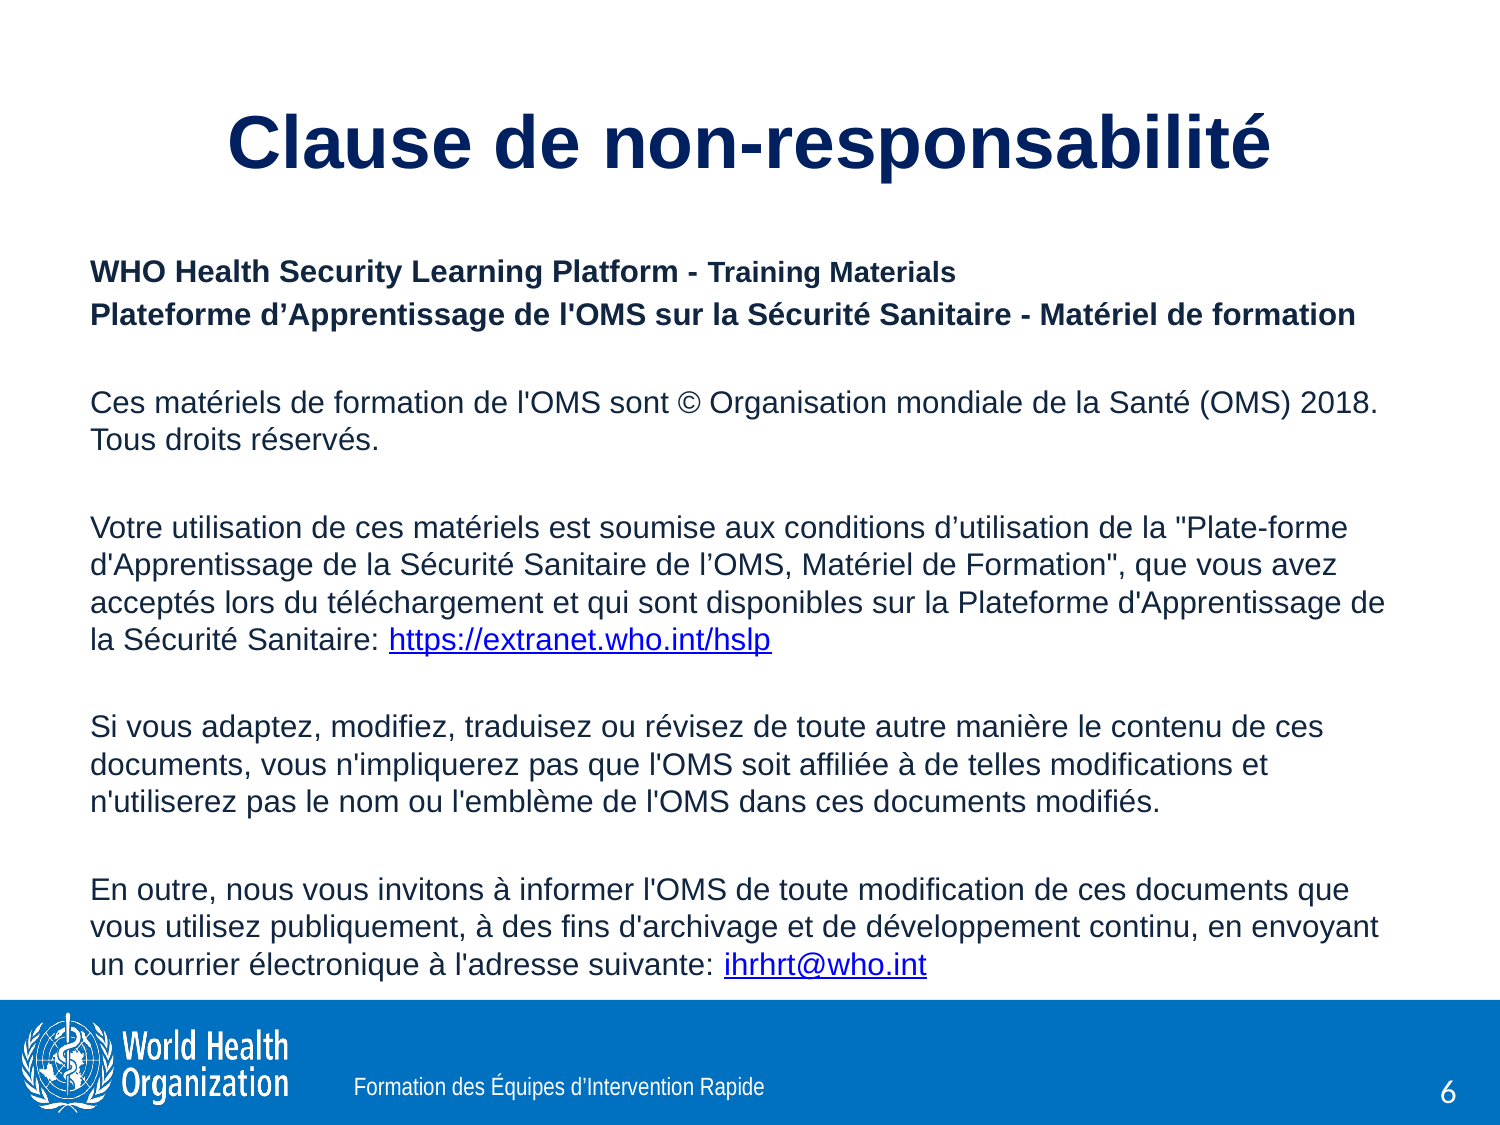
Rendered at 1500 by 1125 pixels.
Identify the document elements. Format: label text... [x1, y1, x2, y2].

title Clause de non-responsabilité [75, 45, 1425, 233]
picture [21, 1012, 288, 1113]
list WHO Health Security Learning Platform - Training Materials Plateforme d’Apprentissage de l'OMS sur la Sécurité Sanitaire - Matériel de formation Ces matériels de formation de l'OMS sont © Organisation mondiale de la Santé (OMS) 2018. Tous droits réservés. Votre utilisation de ces matériels est soumise aux conditions d’utilisation de la "Plate-forme d'Apprentissage de la Sécurité Sanitaire de l’OMS, Matériel de Formation", que vous avez acceptés lors du téléchargement et qui sont disponibles sur la Plateforme d'Apprentissage de la Sécurité Sanitaire: https://extranet.who.int/hslp Si vous adaptez, modifiez, traduisez ou révisez de toute autre manière le contenu de ces documents, vous n'impliquerez pas que l'OMS soit affiliée à de telles modifications et n'utiliserez pas le nom ou l'emblème de l'OMS dans ces documents modifiés. En outre, nous vous invitons à informer l'OMS de toute modification de ces documents que vous utilisez publiquement, à des fins d'archivage et de développement continu, en envoyant un courrier électronique à l'adresse suivante: ihrhrt@who.int [75, 243, 1425, 986]
